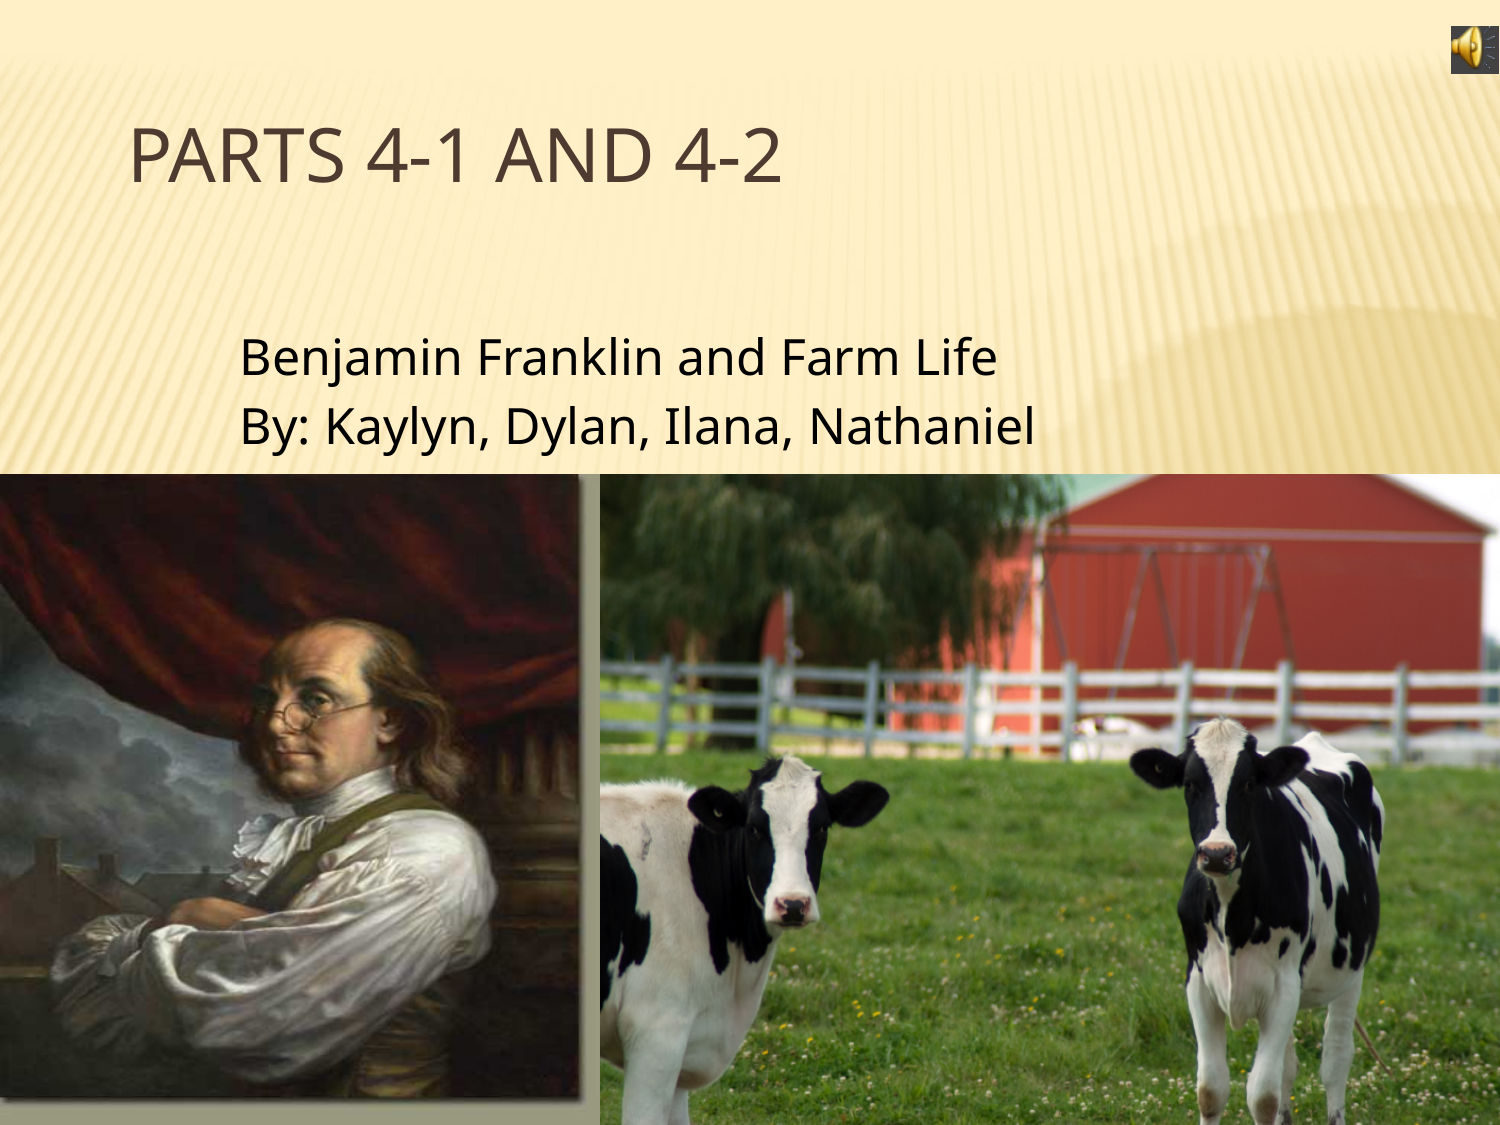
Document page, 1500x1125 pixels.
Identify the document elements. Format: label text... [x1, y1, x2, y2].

picture [0, 474, 1500, 1125]
subtitle Benjamin Franklin and Farm Life By: Kaylyn, Dylan, Ilana, Nathaniel [225, 275, 1275, 463]
picture [1449, 24, 1500, 76]
title Parts 4-1 and 4-2 [112, 99, 1388, 342]
